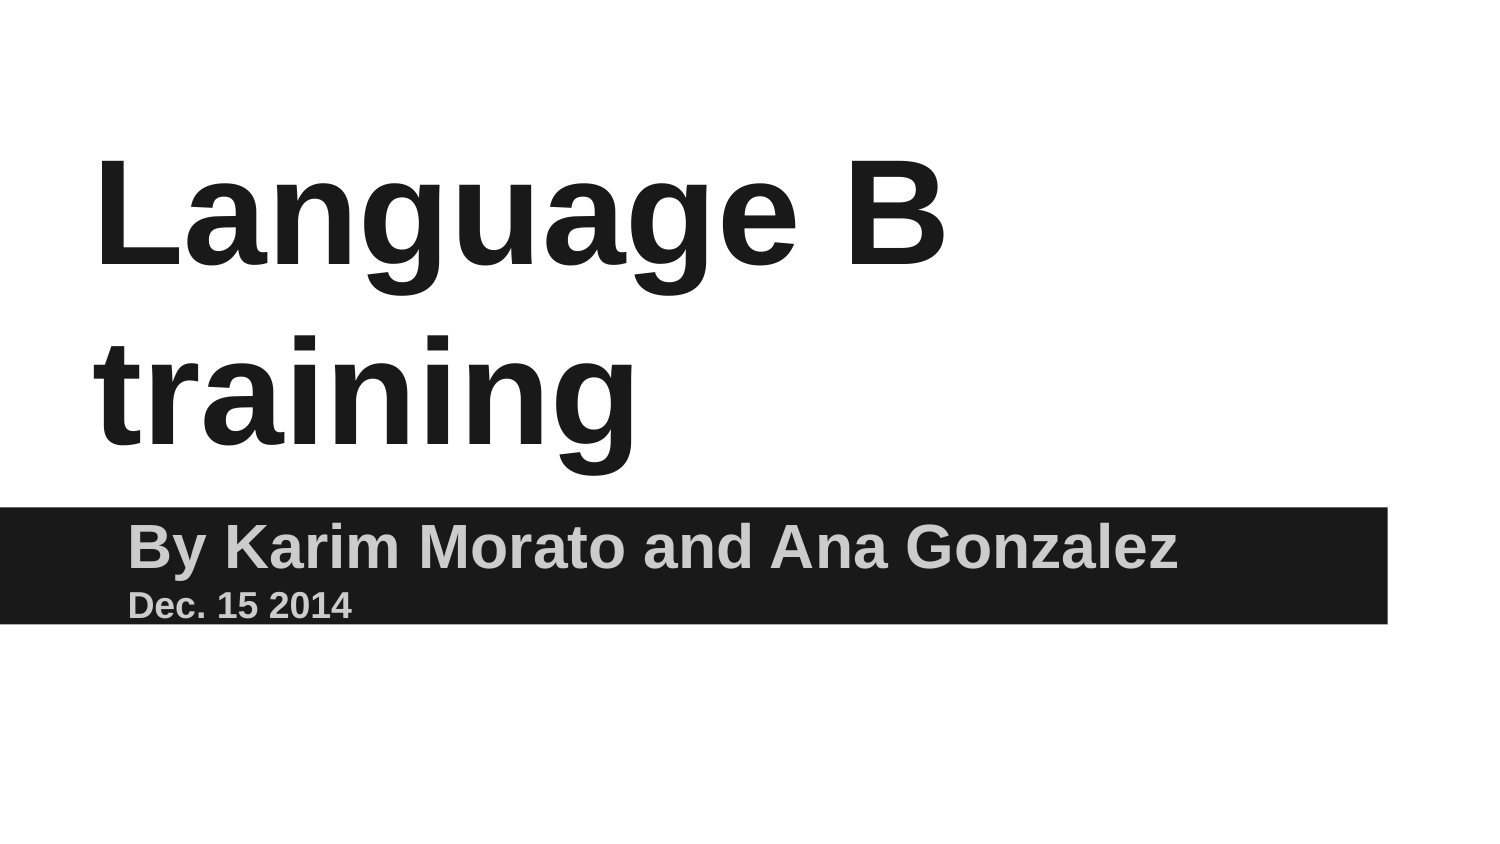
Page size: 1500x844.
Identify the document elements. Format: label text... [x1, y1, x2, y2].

title Language B training [77, 101, 1388, 490]
subtitle By Karim Morato and Ana Gonzalez Dec. 15 2014 [112, 507, 1388, 625]
